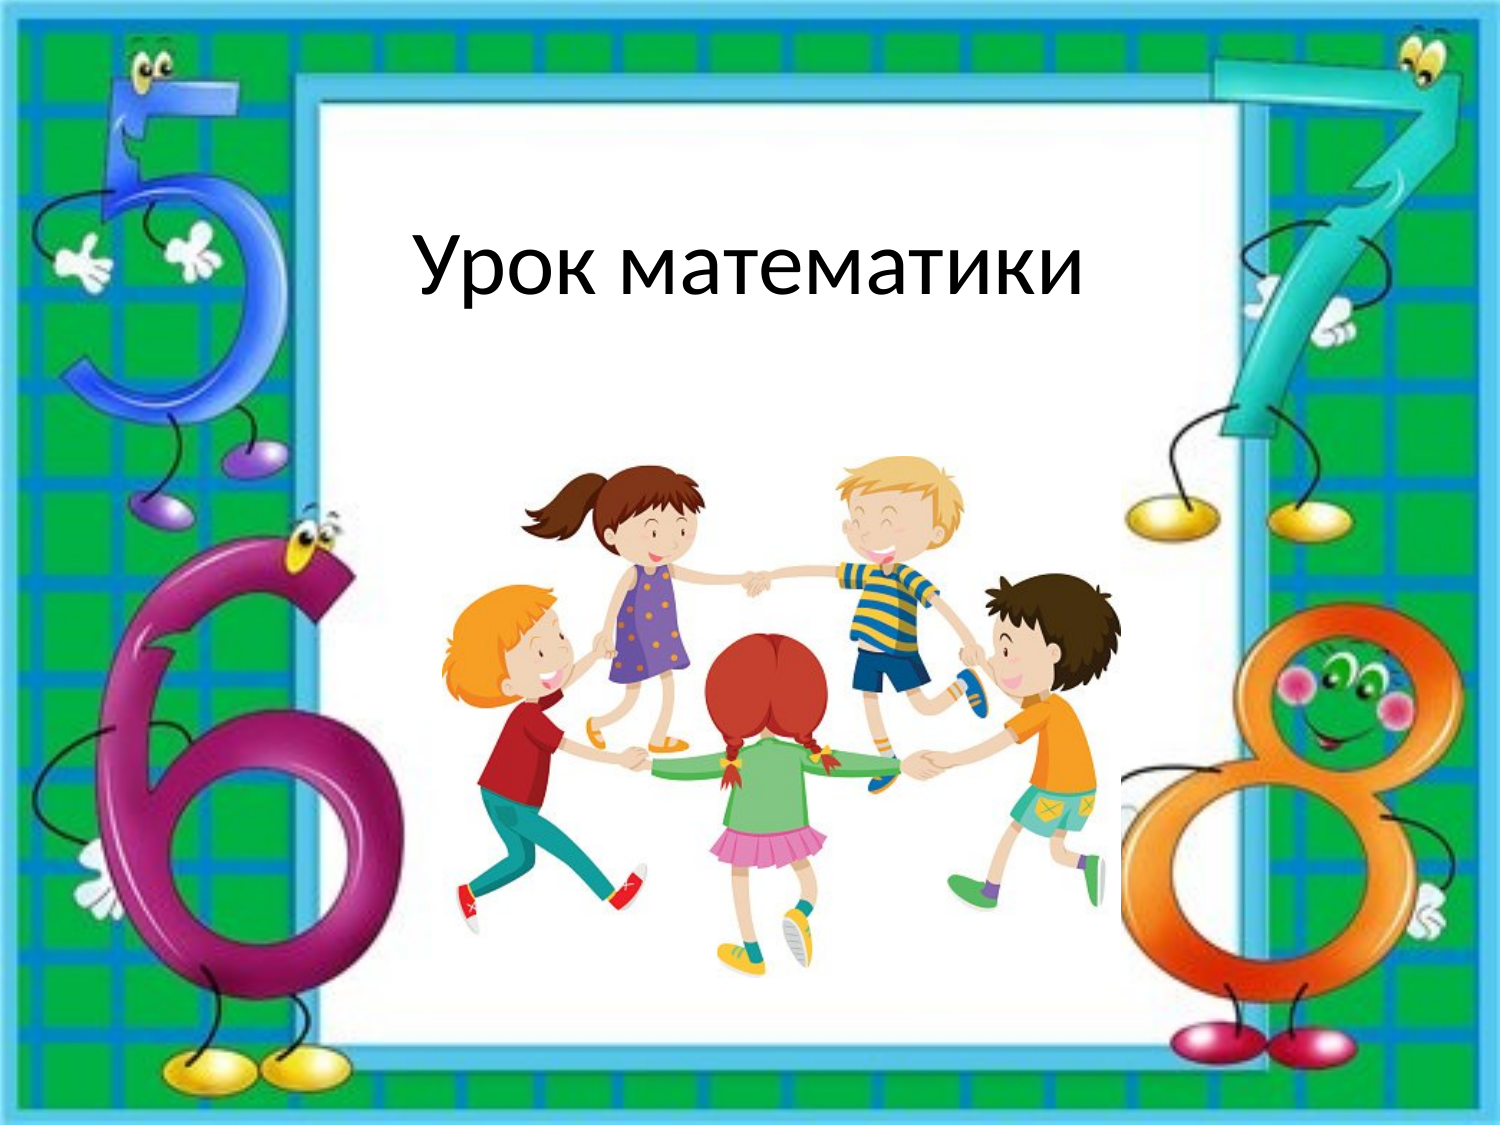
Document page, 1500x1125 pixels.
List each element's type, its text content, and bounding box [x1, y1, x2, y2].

title Урок математики [112, 137, 1388, 379]
picture [0, 0, 1500, 1125]
